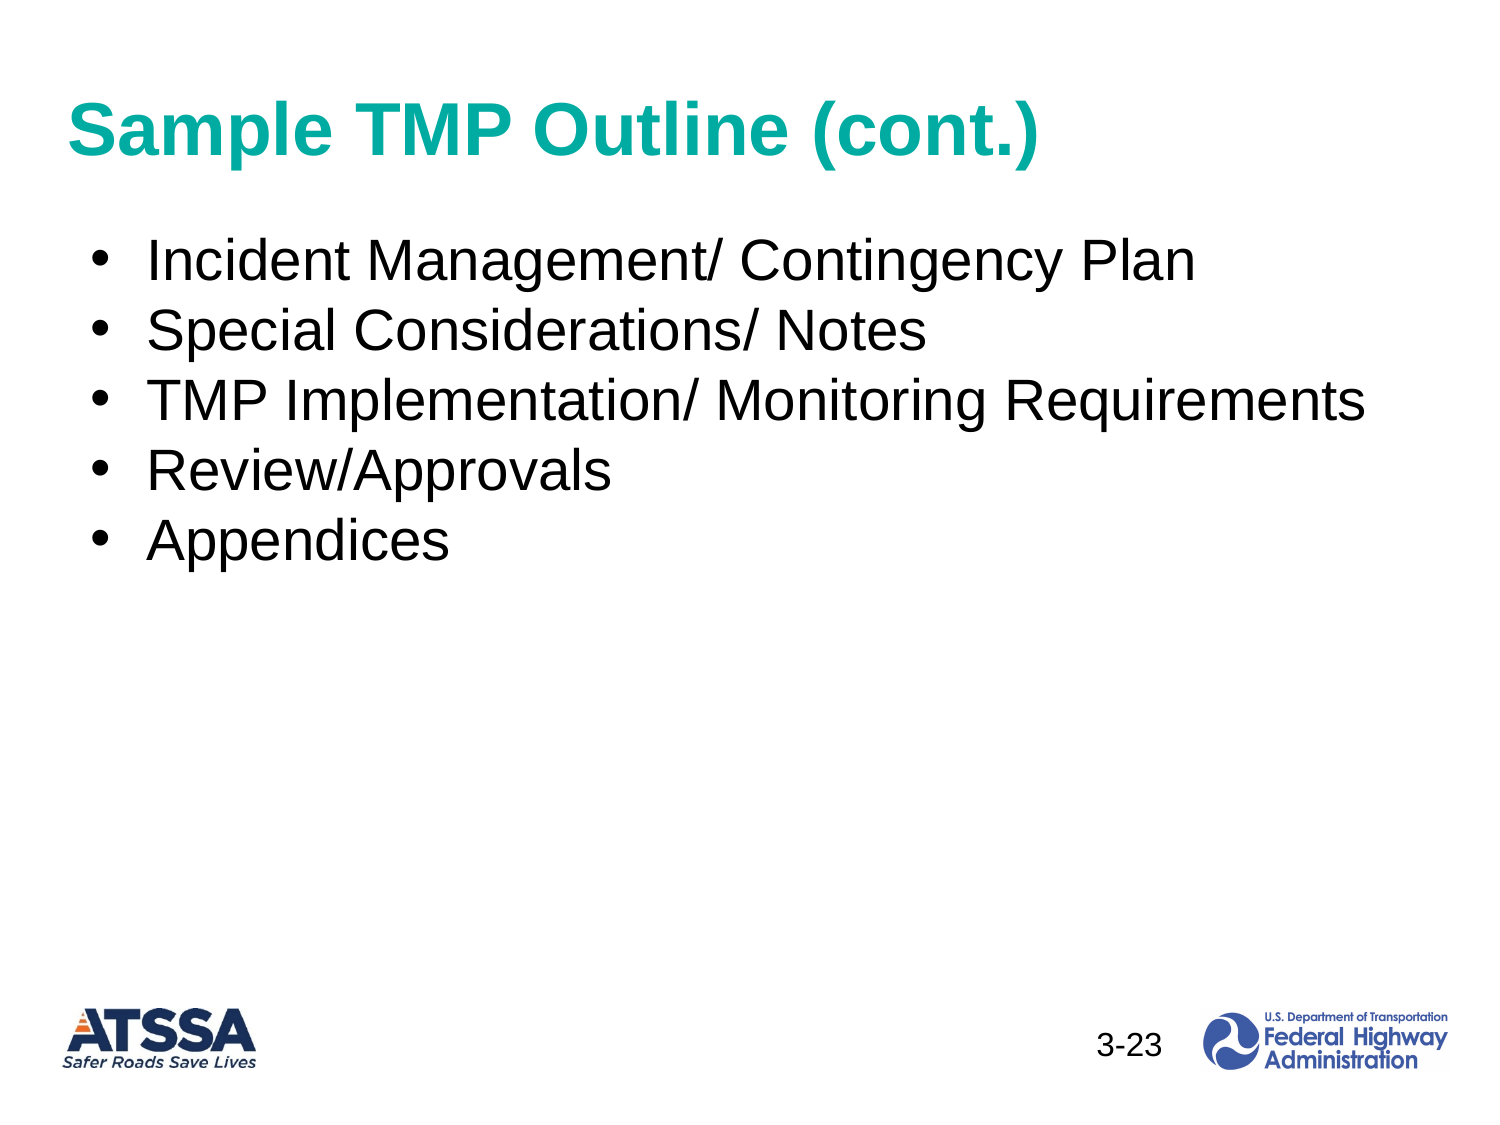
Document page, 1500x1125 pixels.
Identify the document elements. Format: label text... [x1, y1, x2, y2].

list Incident Management/ Contingency Plan Special Considerations/ Notes TMP Implementation/ Monitoring Requirements Review/Approvals Appendices [75, 215, 1425, 951]
picture [62, 1008, 256, 1068]
title Sample TMP Outline (cont.) [52, 56, 1403, 194]
picture [1200, 1008, 1450, 1072]
